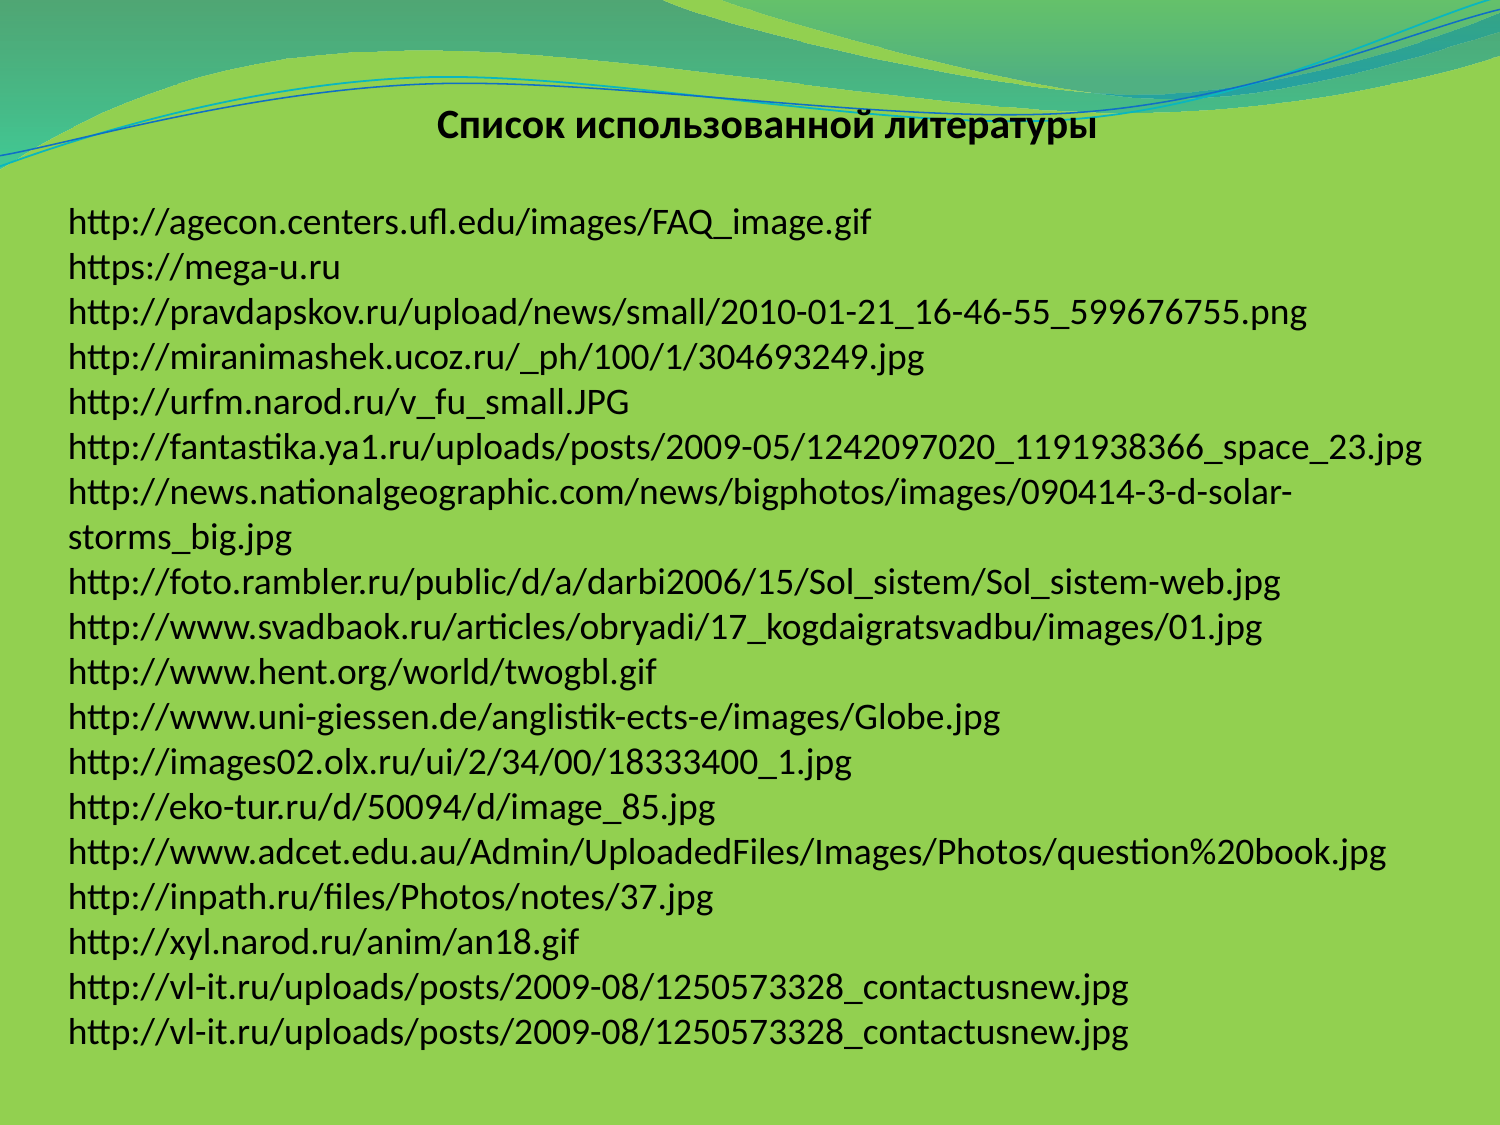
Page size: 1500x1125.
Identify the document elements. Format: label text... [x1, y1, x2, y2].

text_box Список использованной литературы http://agecon.centers.ufl.edu/images/FAQ_image.gif https://mega-u.ru http://pravdapskov.ru/upload/news/small/2010-01-21_16-46-55_599676755.png http://miranimashek.ucoz.ru/_ph/100/1/304693249.jpg http://urfm.narod.ru/v_fu_small.JPG http://fantastika.ya1.ru/uploads/posts/2009-05/1242097020_1191938366_space_23.jpg http://news.nationalgeographic.com/news/bigphotos/images/090414-3-d-solar-storms_big.jpg http://foto.rambler.ru/public/d/a/darbi2006/15/Sol_sistem/Sol_sistem-web.jpg http://www.svadbaok.ru/articles/obryadi/17_kogdaigratsvadbu/images/01.jpg http://www.hent.org/world/twogbl.gif http://www.uni-giessen.de/anglistik-ects-e/images/Globe.jpg http://images02.olx.ru/ui/2/34/00/18333400_1.jpg http://eko-tur.ru/d/50094/d/image_85.jpg http://www.adcet.edu.au/Admin/UploadedFiles/Images/Photos/question%20book.jpg http://inpath.ru/files/Photos/notes/37.jpg http://xyl.narod.ru/anim/an18.gif http://vl-it.ru/uploads/posts/2009-08/1250573328_contactusnew.jpg http://vl-it.ru/uploads/posts/2009-08/1250573328_contactusnew.jpg [53, 89, 1483, 1125]
